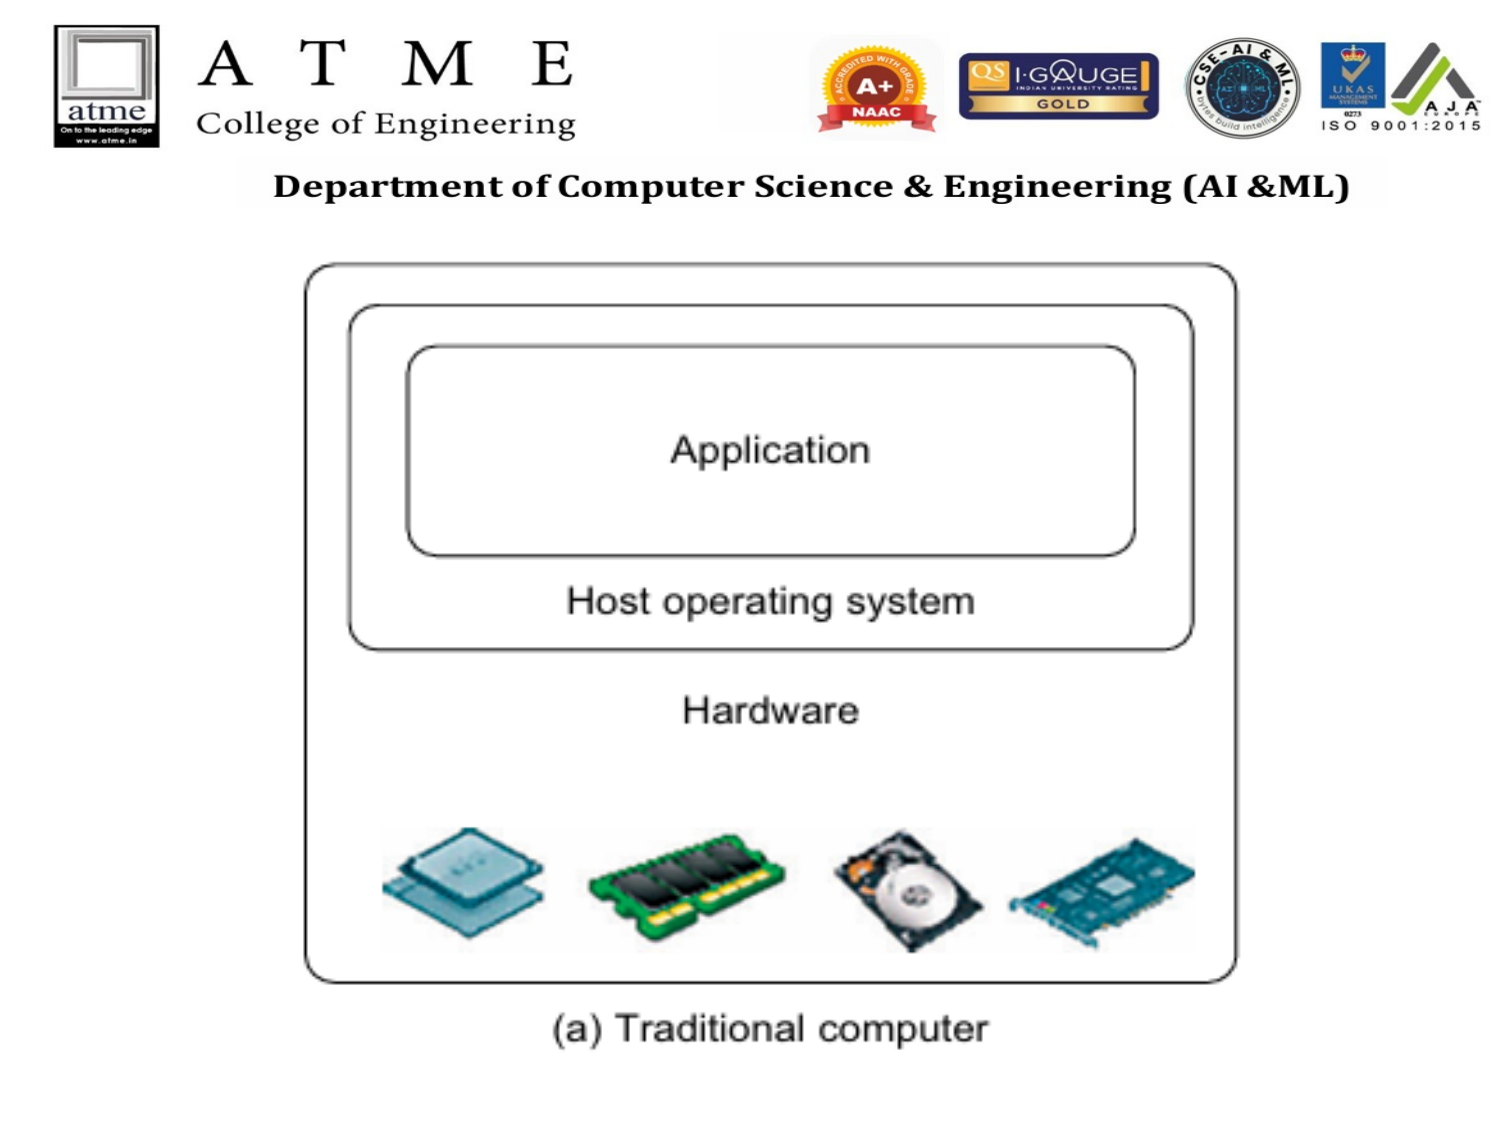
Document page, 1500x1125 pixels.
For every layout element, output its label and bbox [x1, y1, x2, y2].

picture [249, 237, 1263, 1063]
picture [24, 0, 1500, 226]
